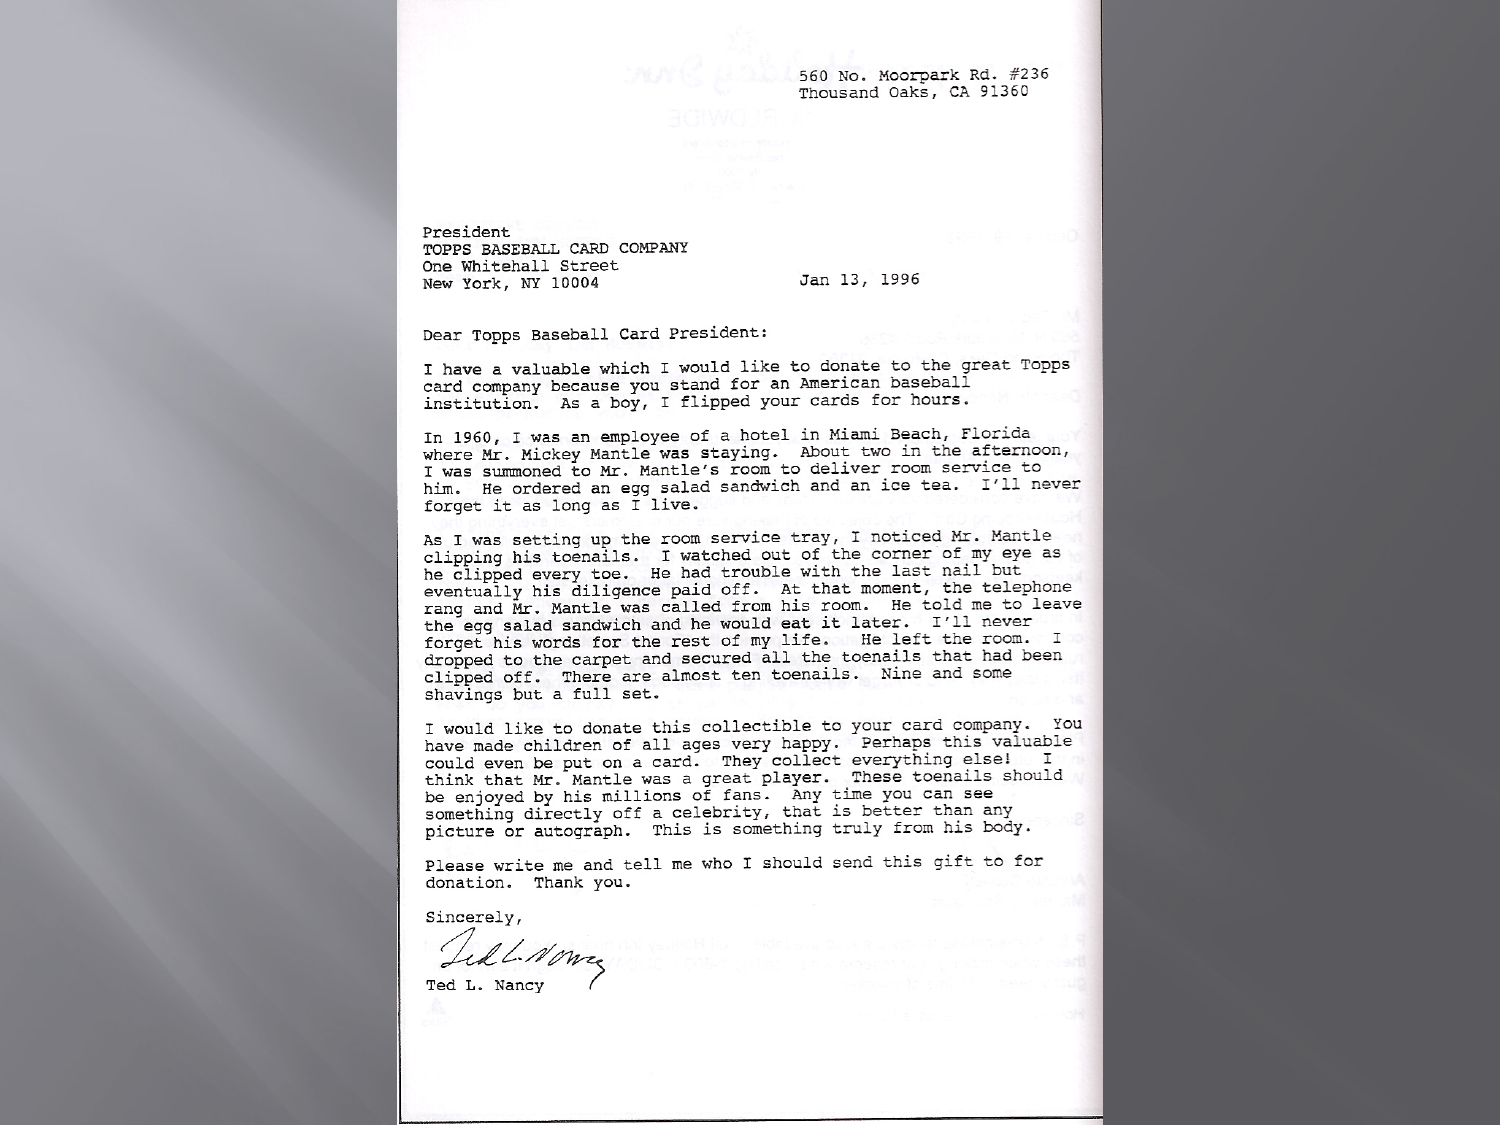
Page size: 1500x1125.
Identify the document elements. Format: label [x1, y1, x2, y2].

picture [397, 0, 1103, 1125]
